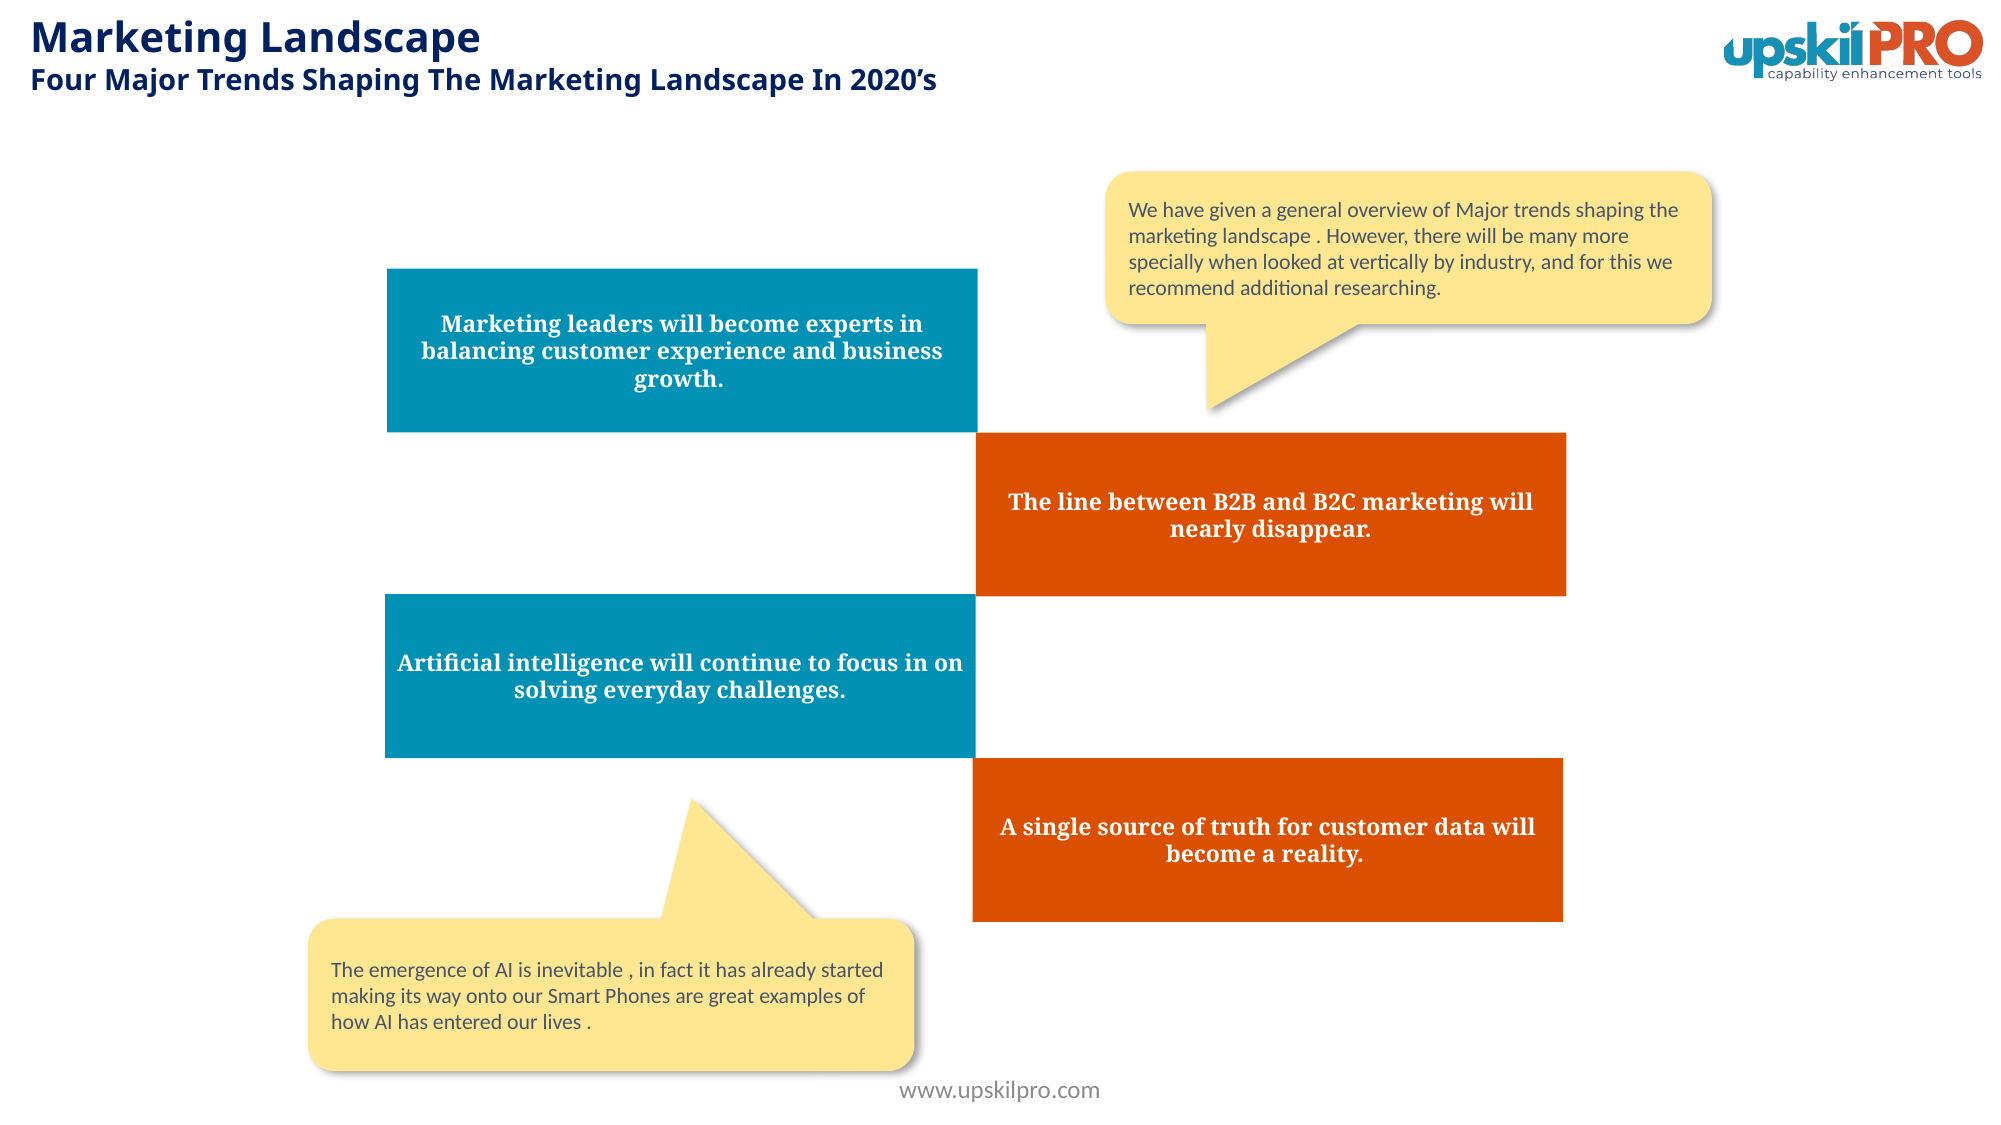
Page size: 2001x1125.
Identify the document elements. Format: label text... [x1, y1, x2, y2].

text_box The emergence of AI is inevitable , in fact it has already started making its way onto our Smart Phones are great examples of how AI has entered our lives . [308, 918, 915, 1072]
footer www.upskilpro.com [662, 1058, 1338, 1119]
text_box We have given a general overview of Major trends shaping the marketing landscape . However, there will be many more specially when looked at vertically by industry, and for this we recommend additional researching. [1105, 171, 1712, 325]
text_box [385, 268, 1567, 923]
picture [1724, 20, 1983, 81]
text_box Marketing Landscape Four Major Trends Shaping The Marketing Landscape In 2020’s [15, 3, 1069, 104]
